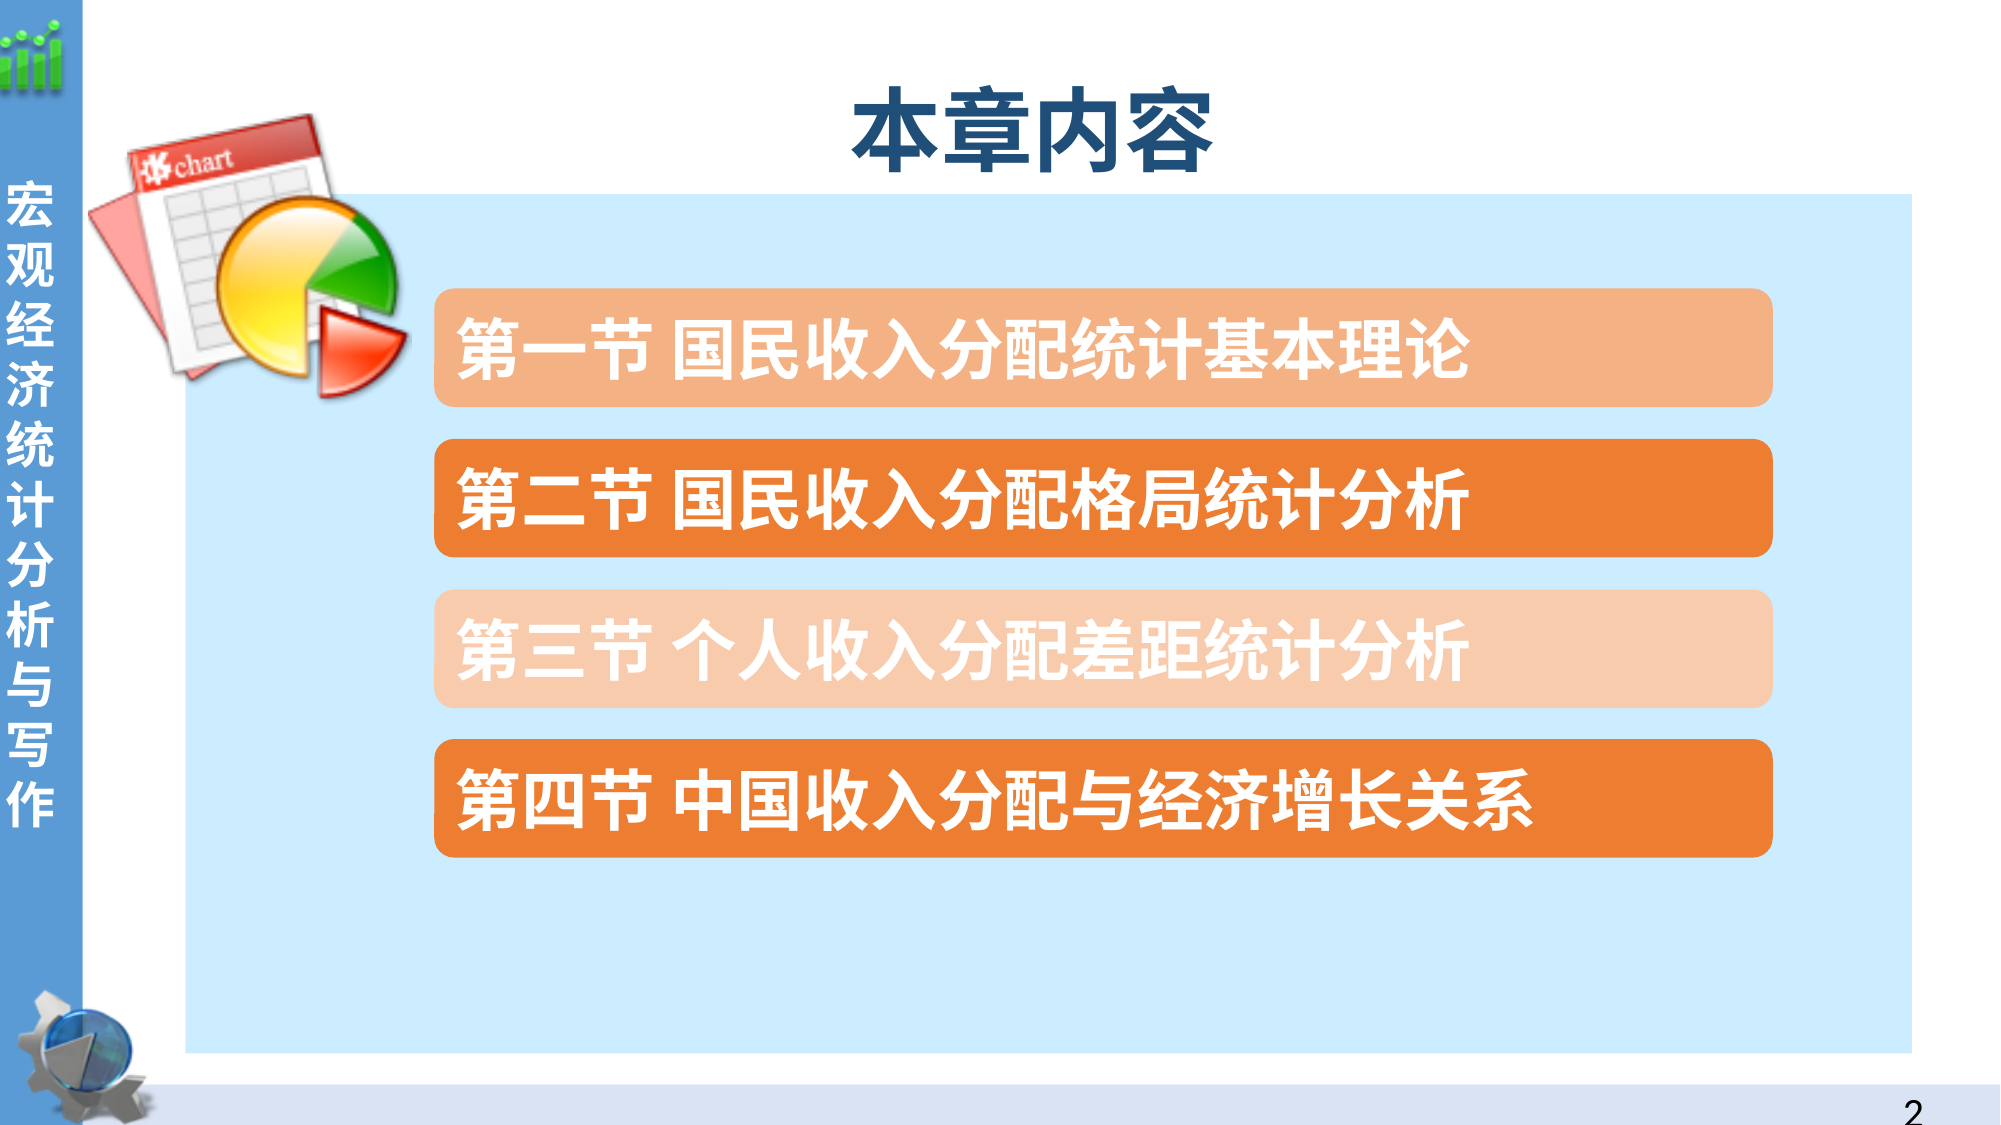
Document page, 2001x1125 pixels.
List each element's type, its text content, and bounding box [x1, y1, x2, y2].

text_box 本章内容 [226, 25, 1840, 244]
text_box 第三节 个人收入分配差距统计分析 [433, 588, 1774, 710]
text_box 第一节 国民收入分配统计基本理论 [433, 287, 1774, 409]
text_box 第四节 中国收入分配与经济增长关系 [433, 737, 1774, 859]
slide_number 1 [1786, 1085, 1940, 1125]
text_box 第二节 国民收入分配格局统计分析 [433, 437, 1774, 559]
picture [0, 0, 2001, 1125]
text_box [184, 193, 1913, 1055]
